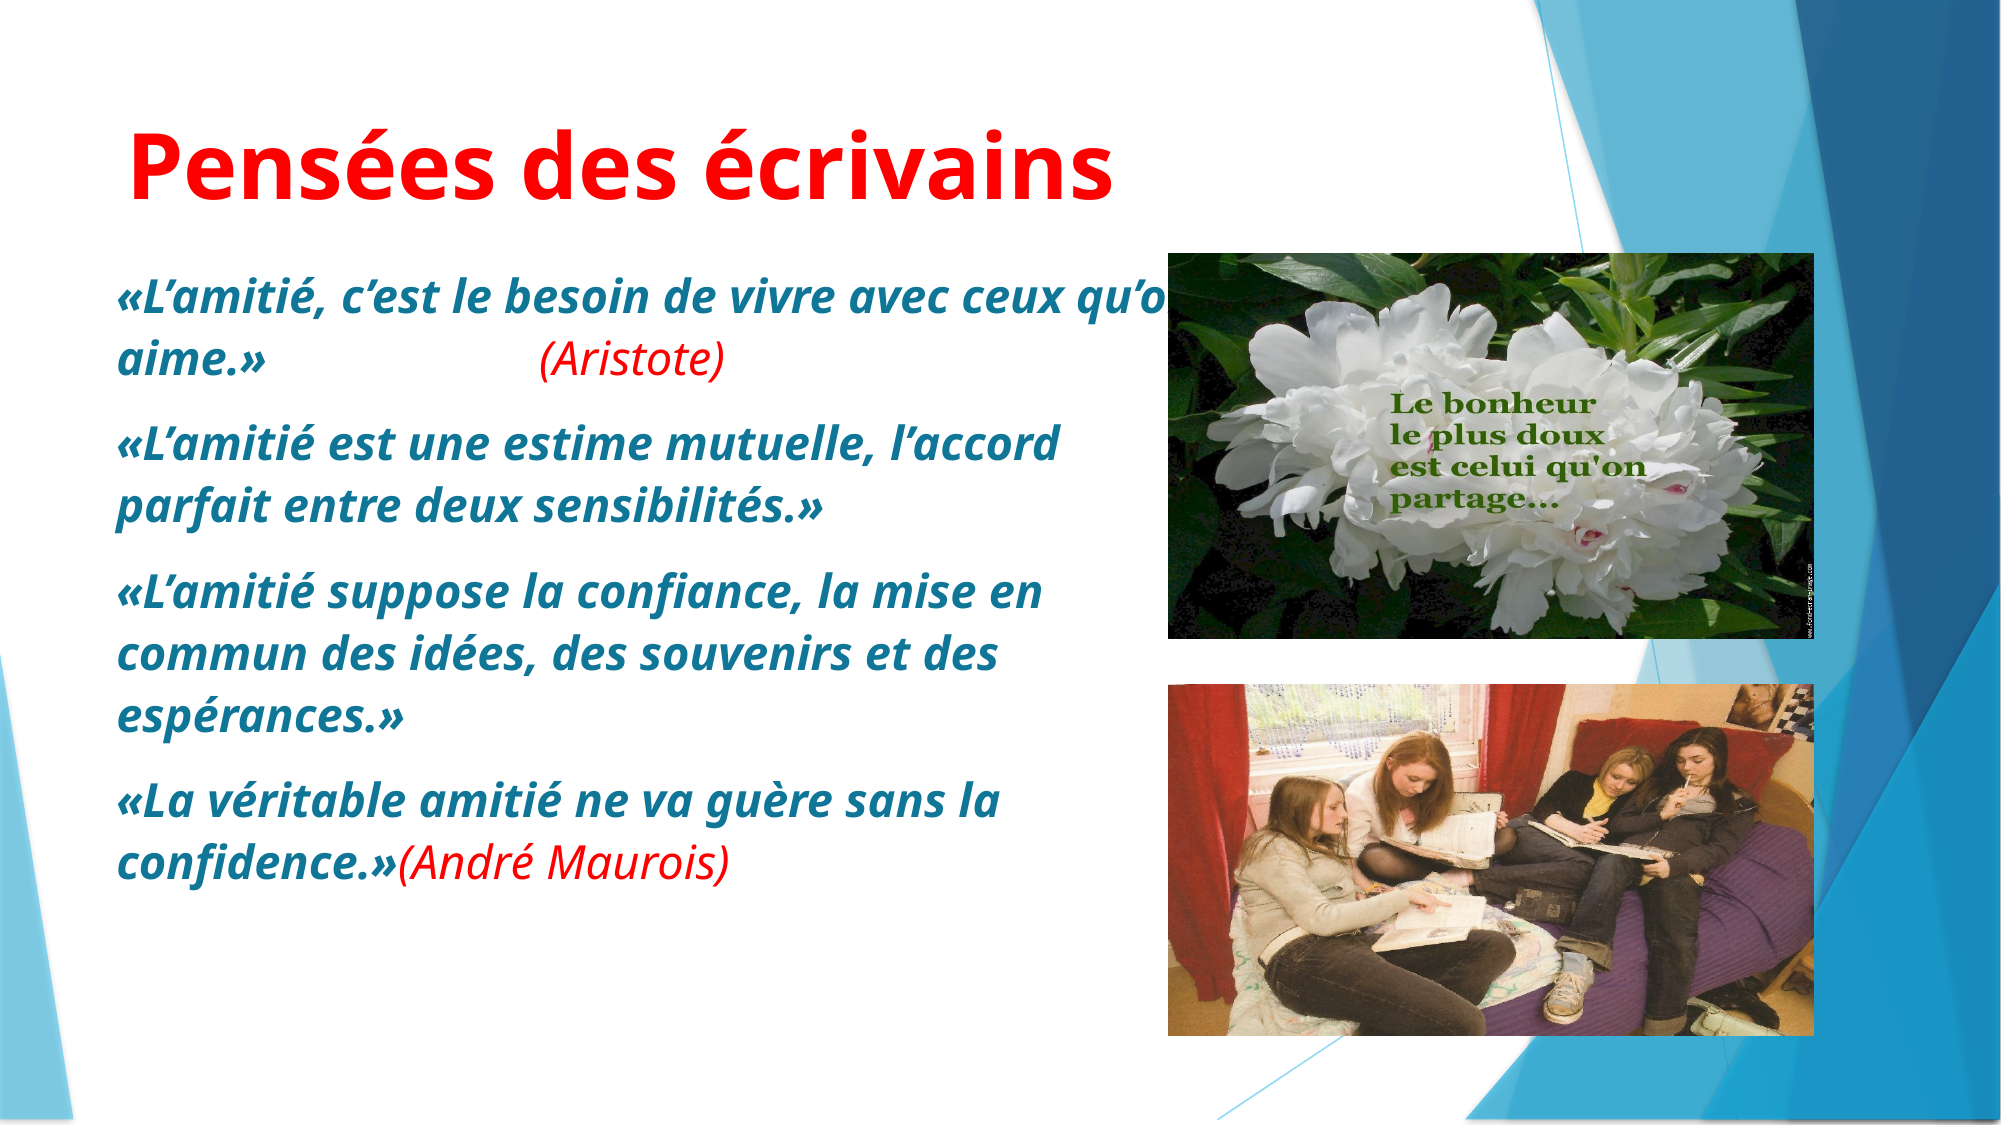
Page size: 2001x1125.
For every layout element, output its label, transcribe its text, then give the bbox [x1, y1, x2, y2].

text_box «L’amitié, c’est le besoin de vivre avec ceux qu’on aime.» (Aristote) «L’amitié est une estime mutuelle, l’accord parfait entre deux sensibilités.» «L’amitié suppose la confiance, la mise en commun des idées, des souvenirs et des espérances.» «La véritable amitié ne va guère sans la confidence.» (André Maurois) [101, 253, 1217, 1036]
picture [1167, 252, 1815, 640]
picture [1167, 684, 1815, 1036]
title Pensées des écrivains [111, 99, 1861, 317]
